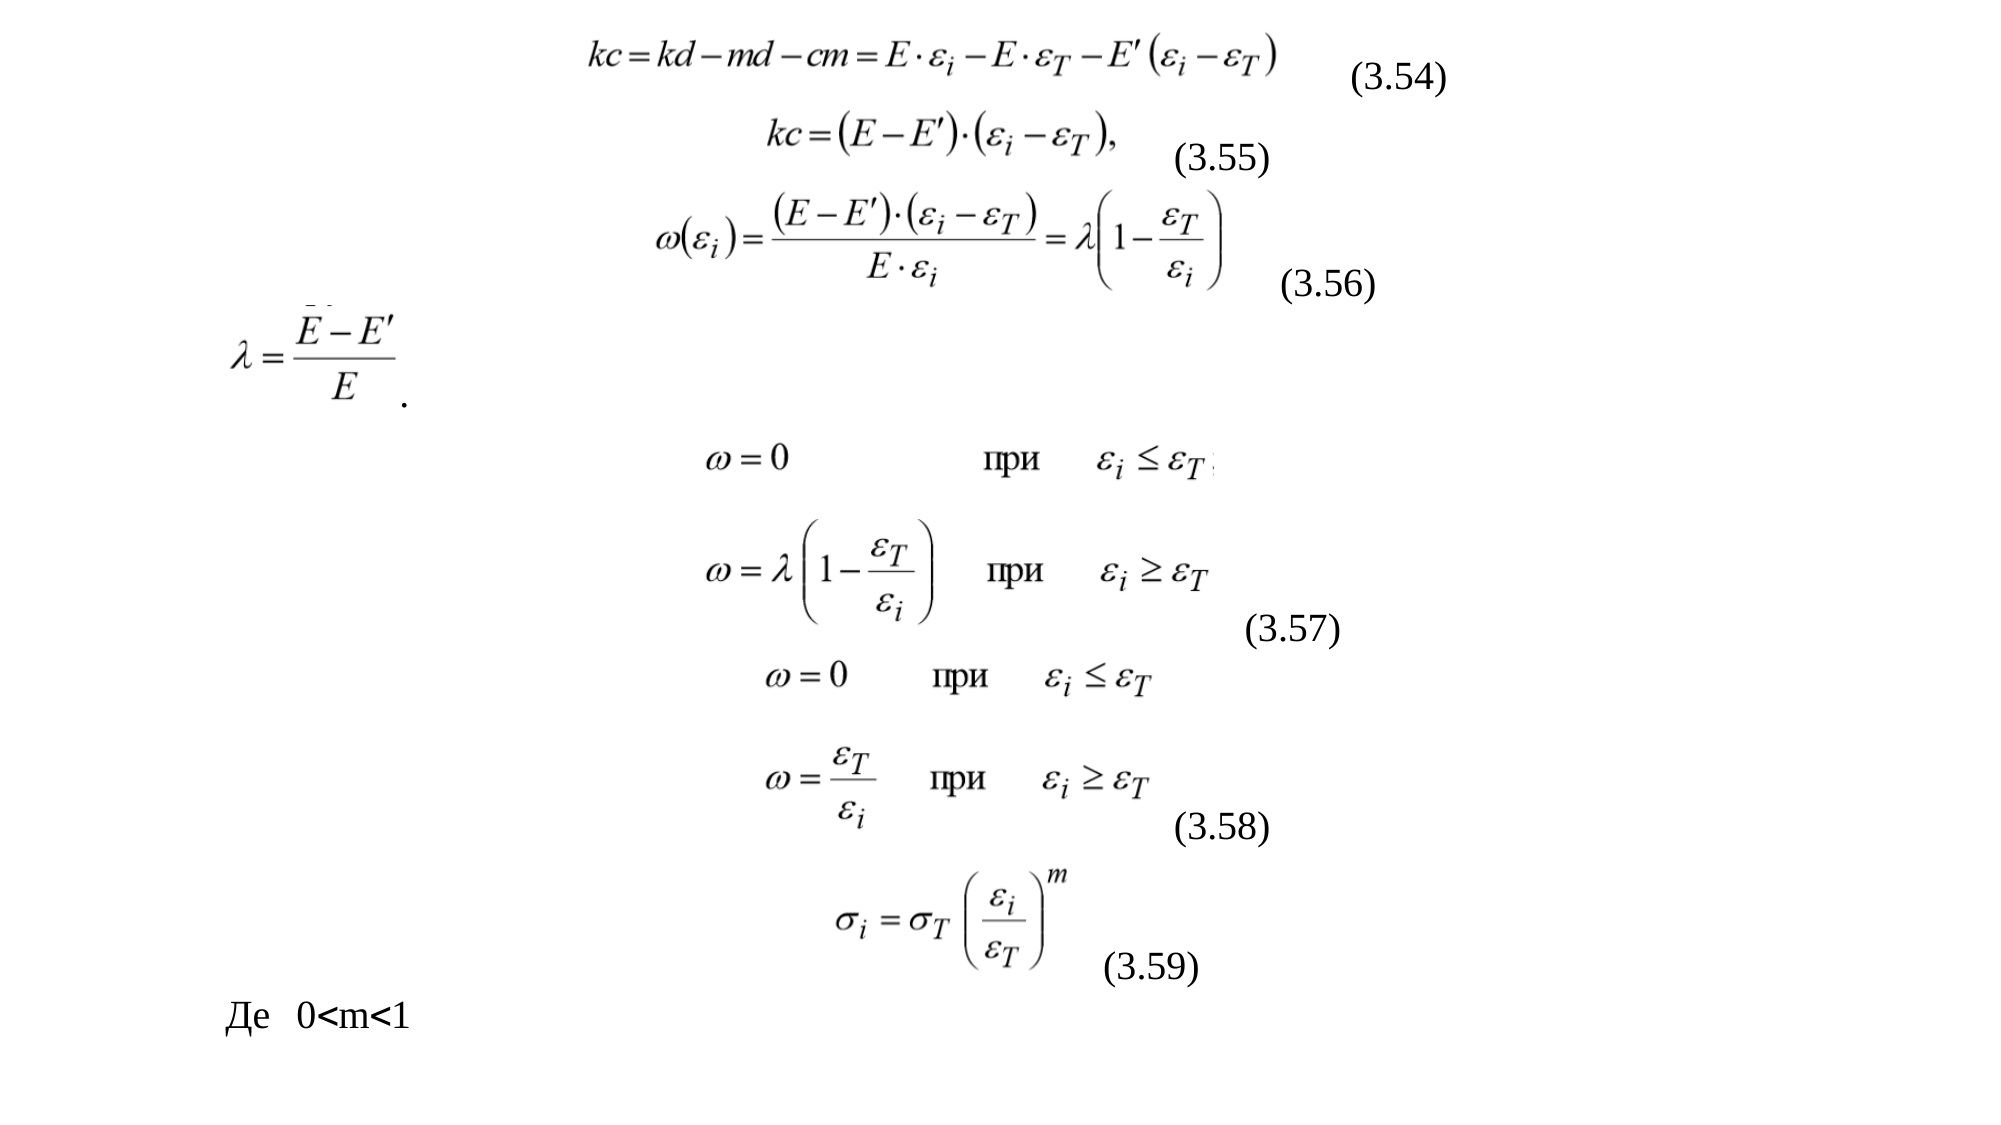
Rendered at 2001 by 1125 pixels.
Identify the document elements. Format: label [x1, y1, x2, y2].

text_box [225, 15, 1794, 1099]
